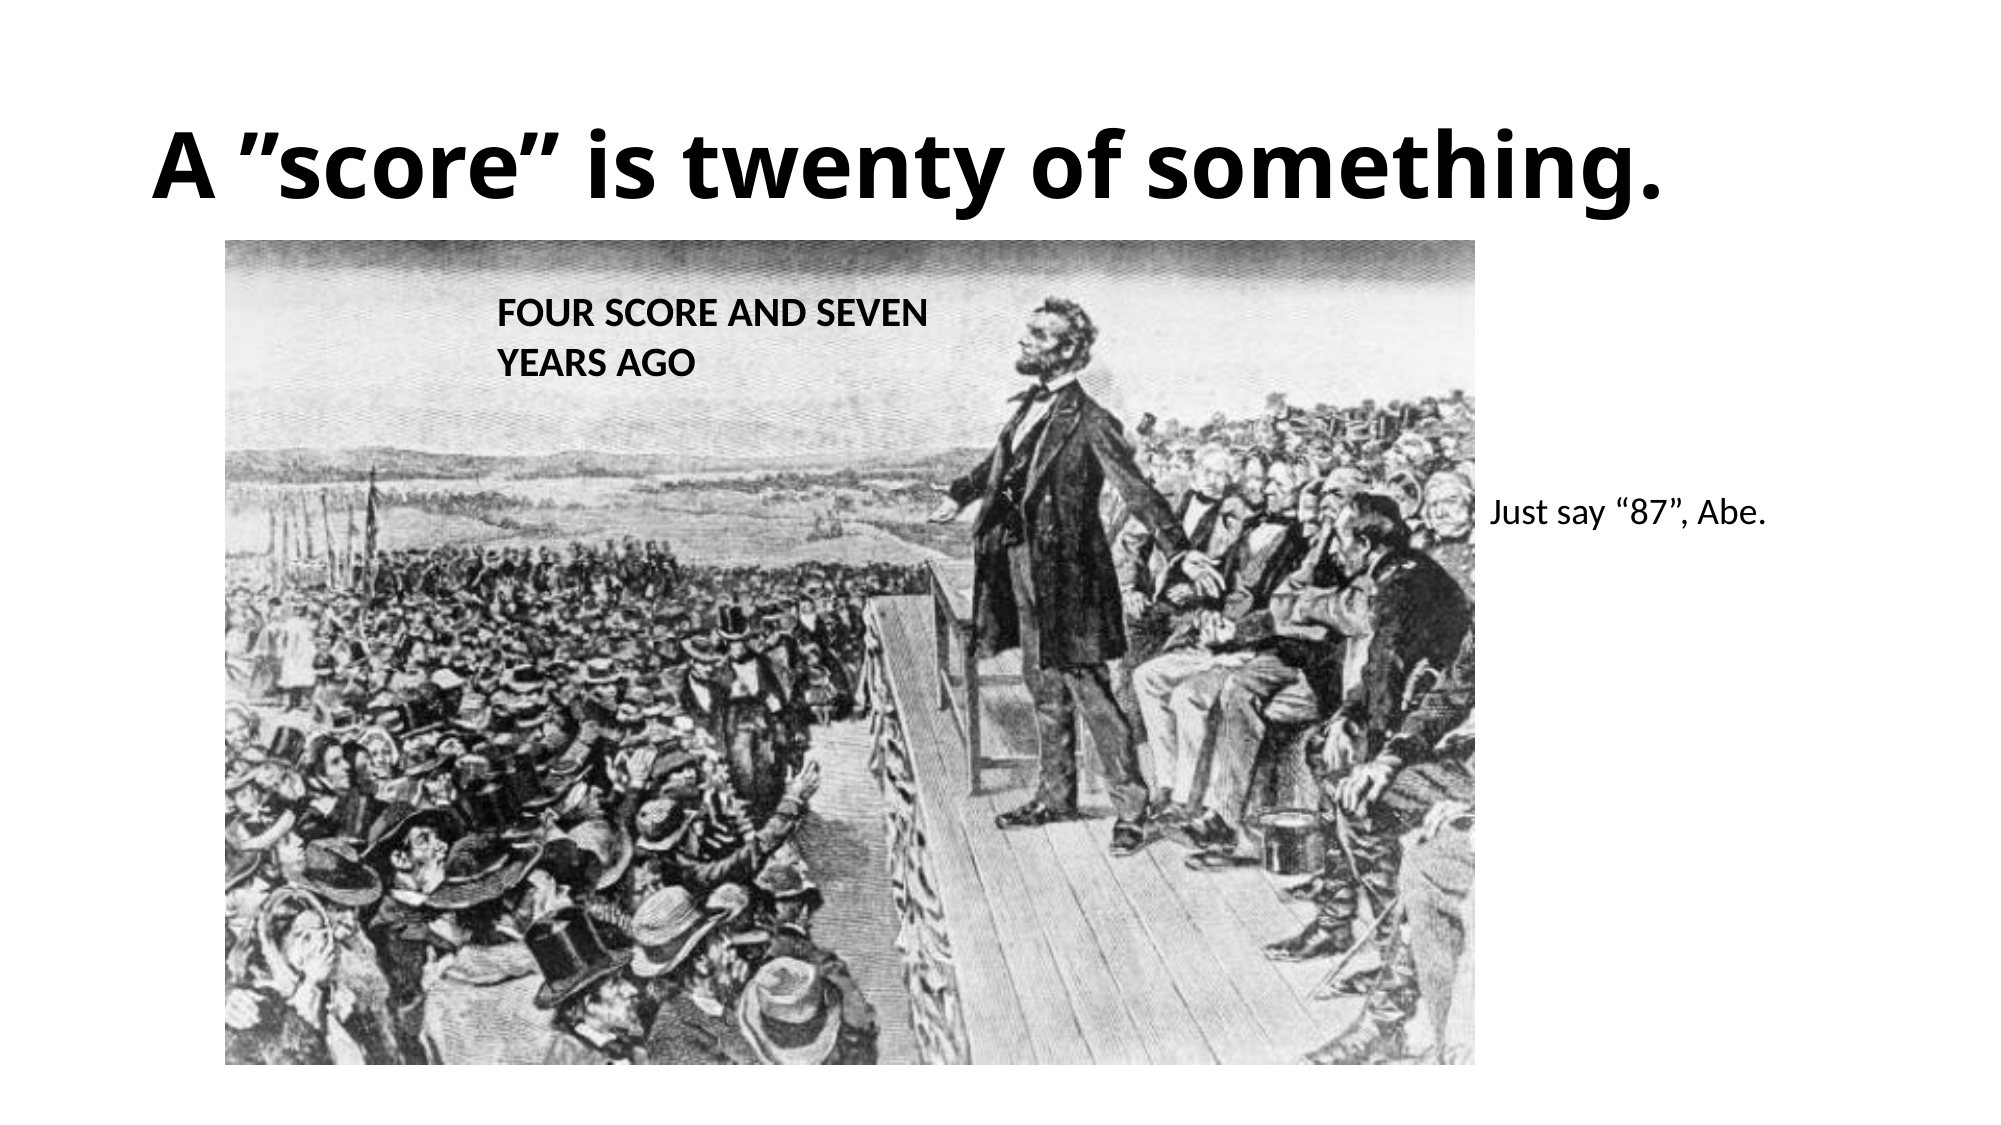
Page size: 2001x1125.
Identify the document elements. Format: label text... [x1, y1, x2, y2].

text_box Just say “87”, Abe. [1475, 479, 1862, 540]
title A ”score” is twenty of something. [137, 59, 1863, 278]
picture [224, 240, 1475, 1065]
